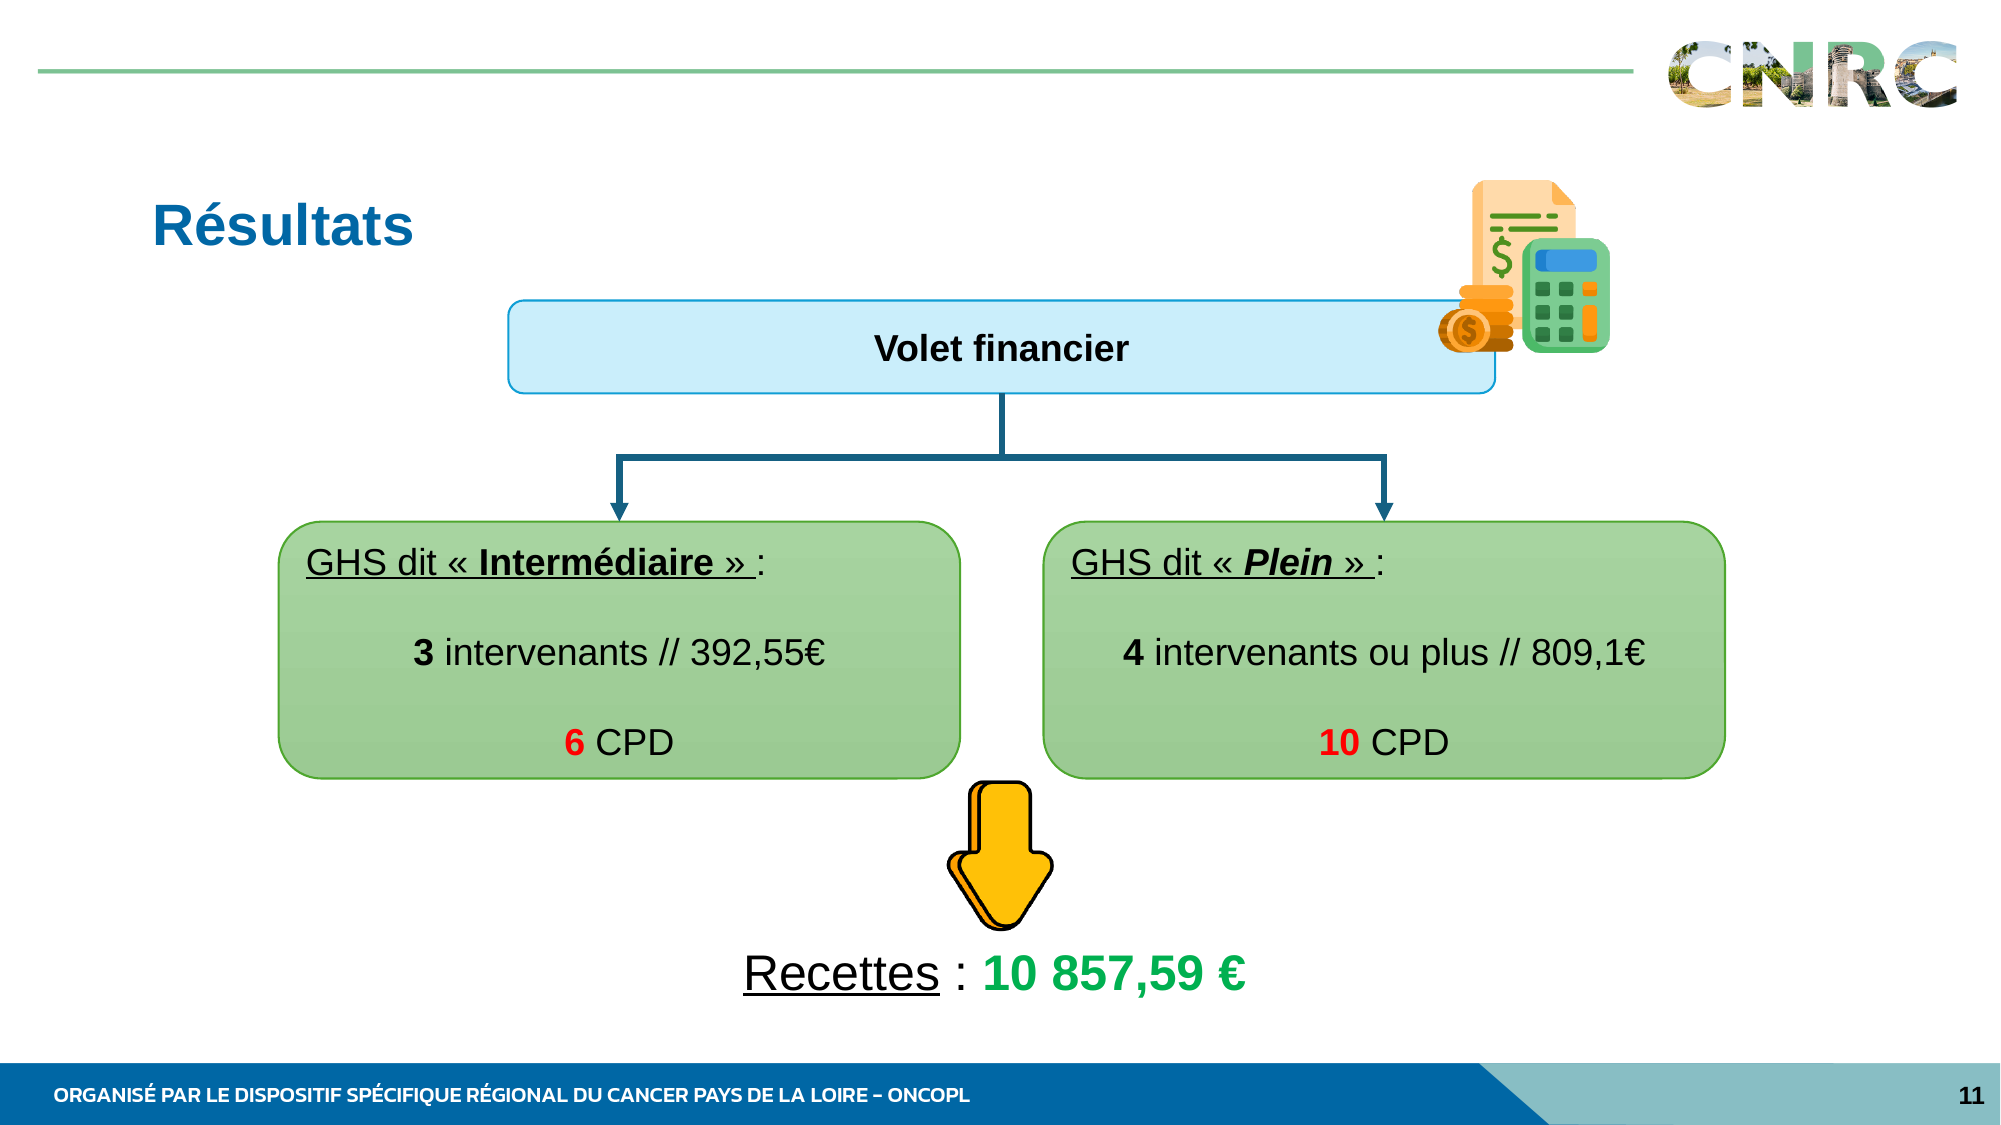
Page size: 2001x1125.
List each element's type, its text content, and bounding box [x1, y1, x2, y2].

text_box GHS dit « Plein » : 4 intervenants ou plus // 809,1€ 10 CPD [1042, 520, 1727, 780]
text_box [745, 265, 876, 650]
title Résultats [137, 139, 1863, 315]
text_box 11 [1549, 1065, 2000, 1125]
text_box Volet financier [1258, 299, 1497, 395]
text_box Recettes : 10 857,59 € [714, 932, 1268, 1008]
picture [0, 0, 2001, 1125]
text_box Volet financier [876, 299, 1128, 395]
text_box Volet financier [507, 299, 745, 395]
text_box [1128, 265, 1258, 650]
text_box GHS dit « Intermédiaire » : 3 intervenants // 392,55€ 6 CPD [277, 520, 962, 780]
